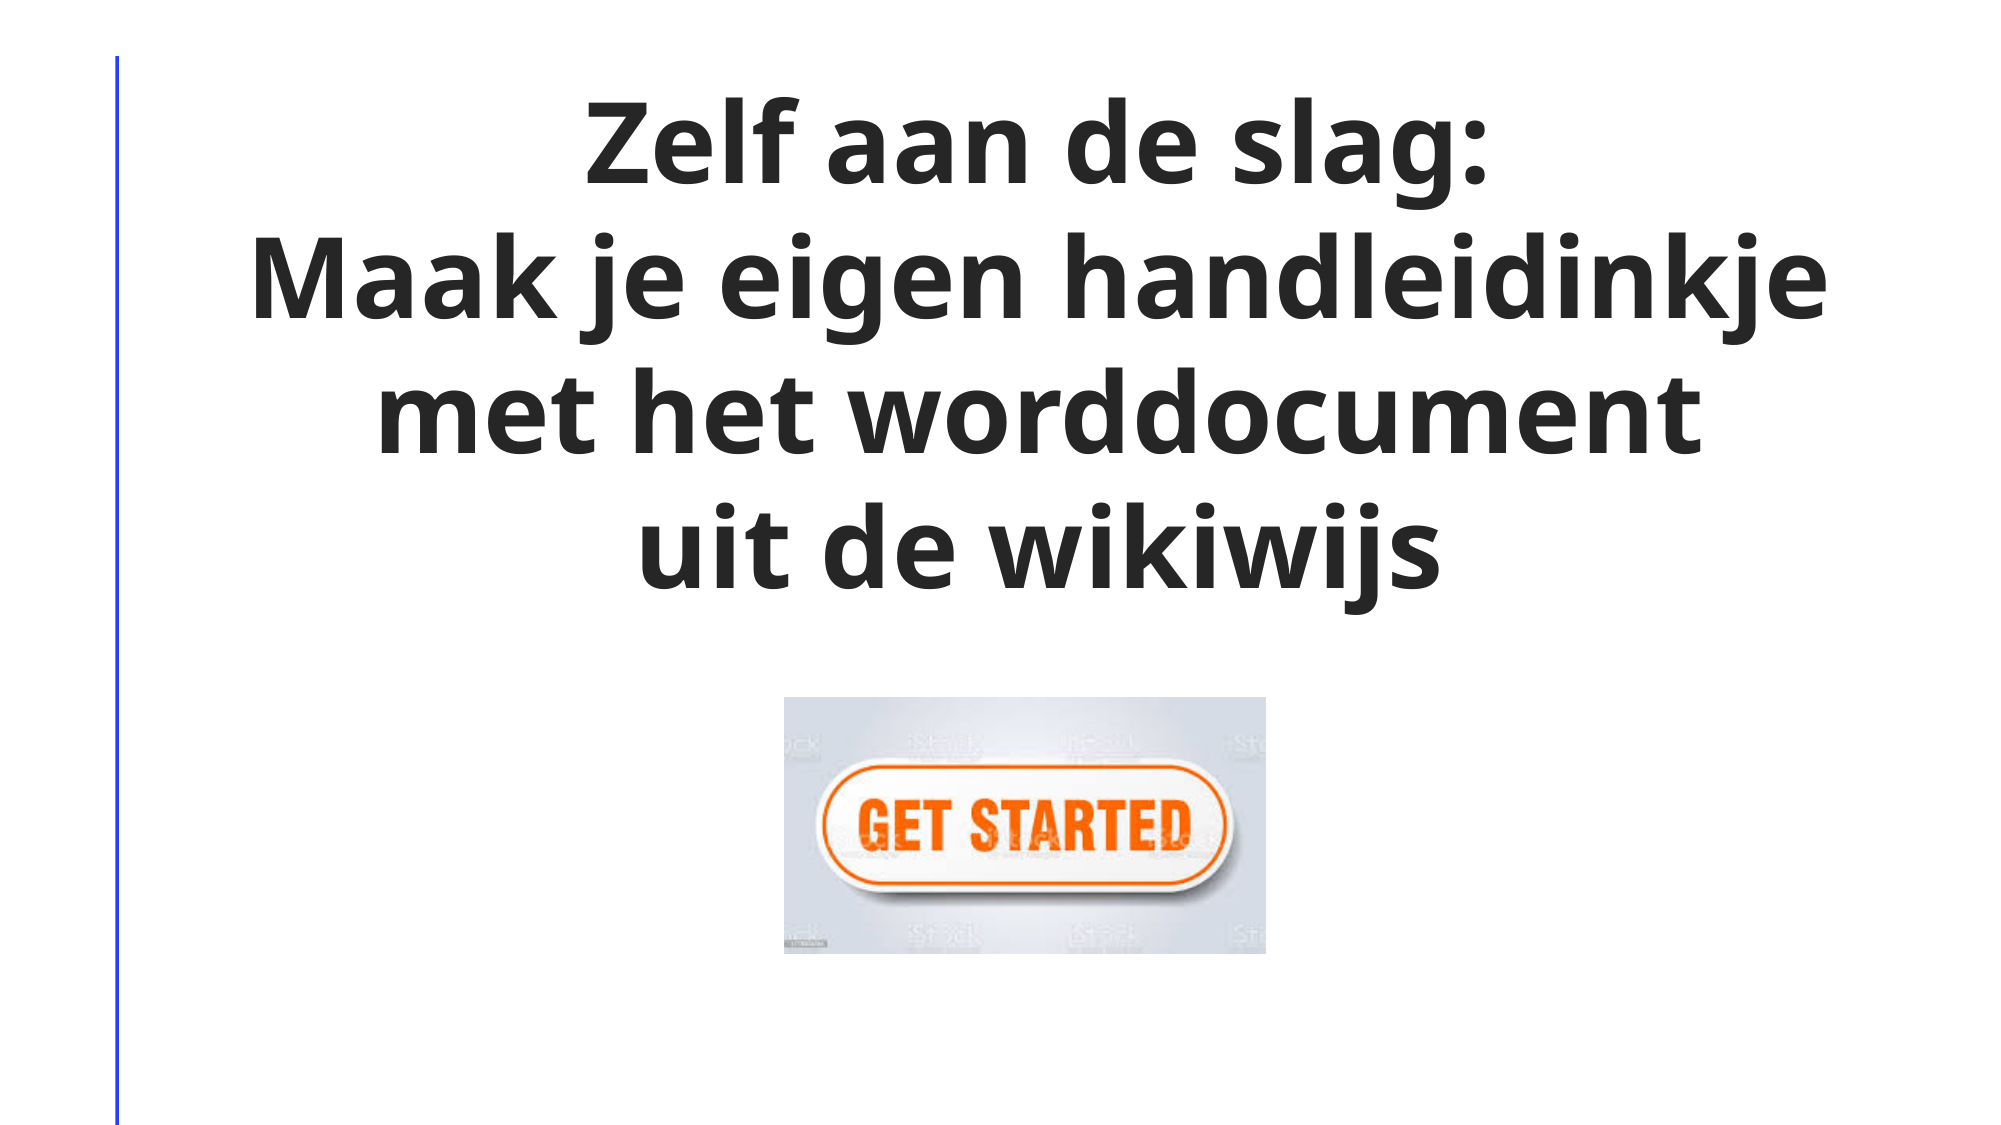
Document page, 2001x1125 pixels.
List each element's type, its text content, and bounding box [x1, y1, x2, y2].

text_box Zelf aan de slag: Maak je eigen handleidinkje met het worddocument uit de wikiwijs [231, 63, 1847, 619]
picture [784, 697, 1266, 954]
